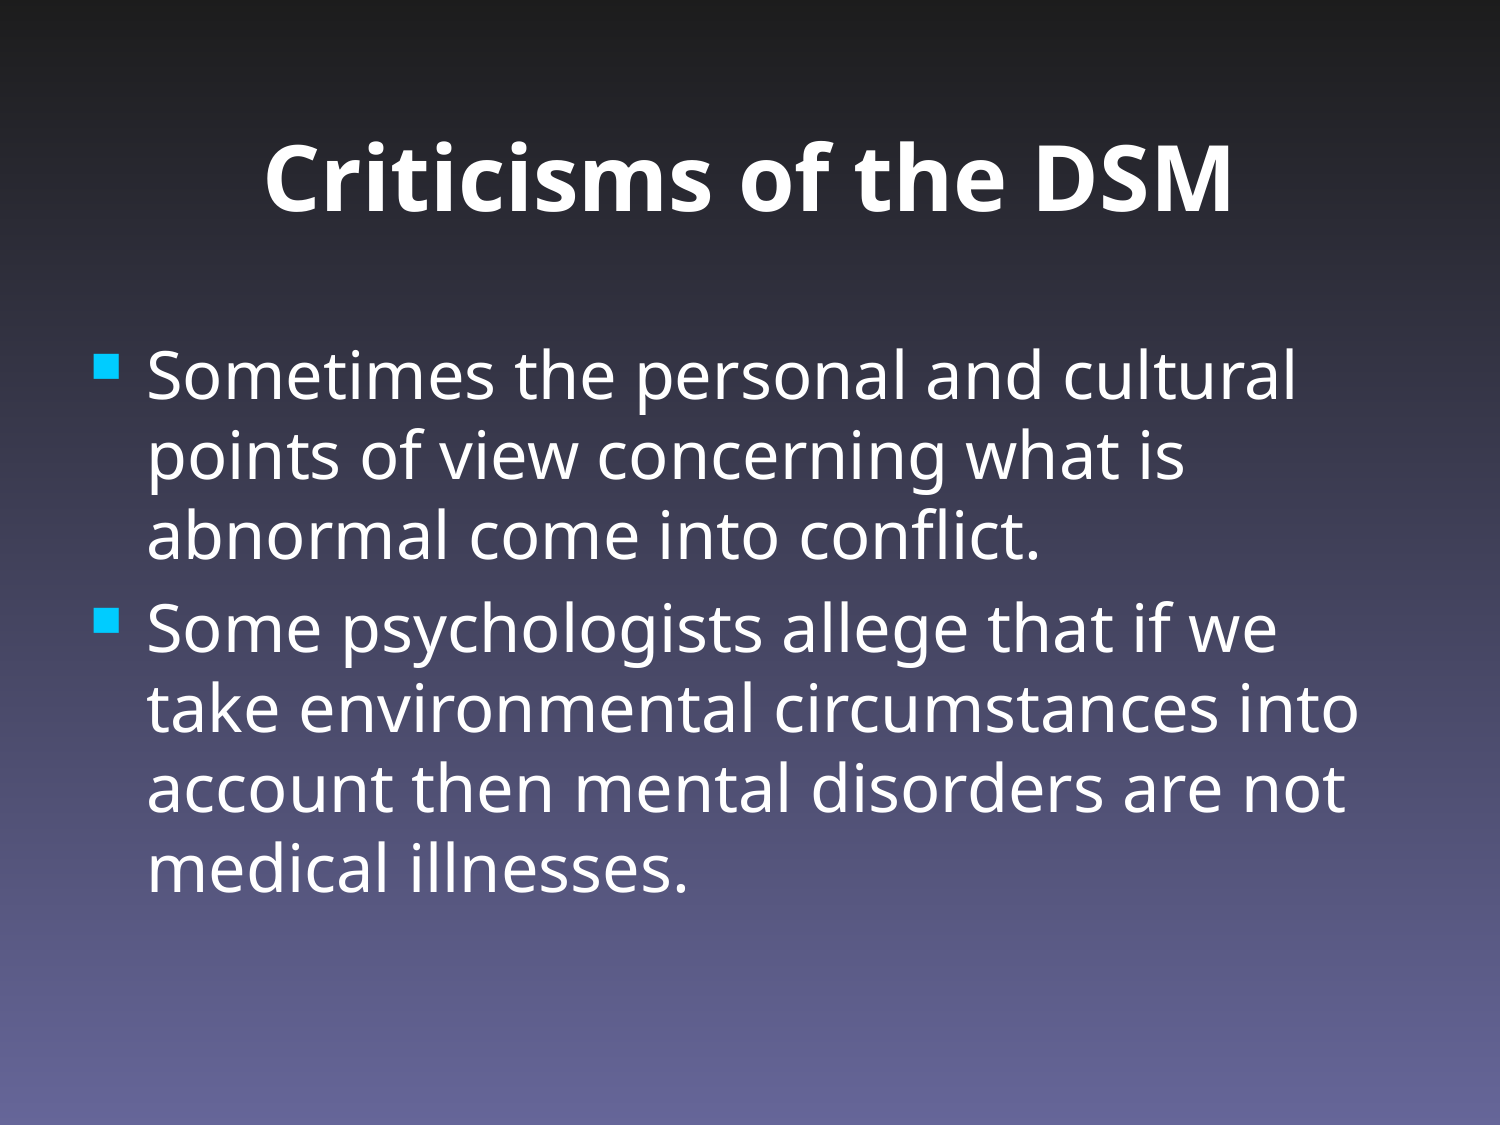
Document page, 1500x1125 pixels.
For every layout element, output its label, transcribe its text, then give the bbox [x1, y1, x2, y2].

list Sometimes the personal and cultural points of view concerning what is abnormal come into conflict. Some psychologists allege that if we take environmental circumstances into account then mental disorders are not medical illnesses. [74, 324, 1426, 1001]
title Criticisms of the DSM [74, 62, 1426, 288]
